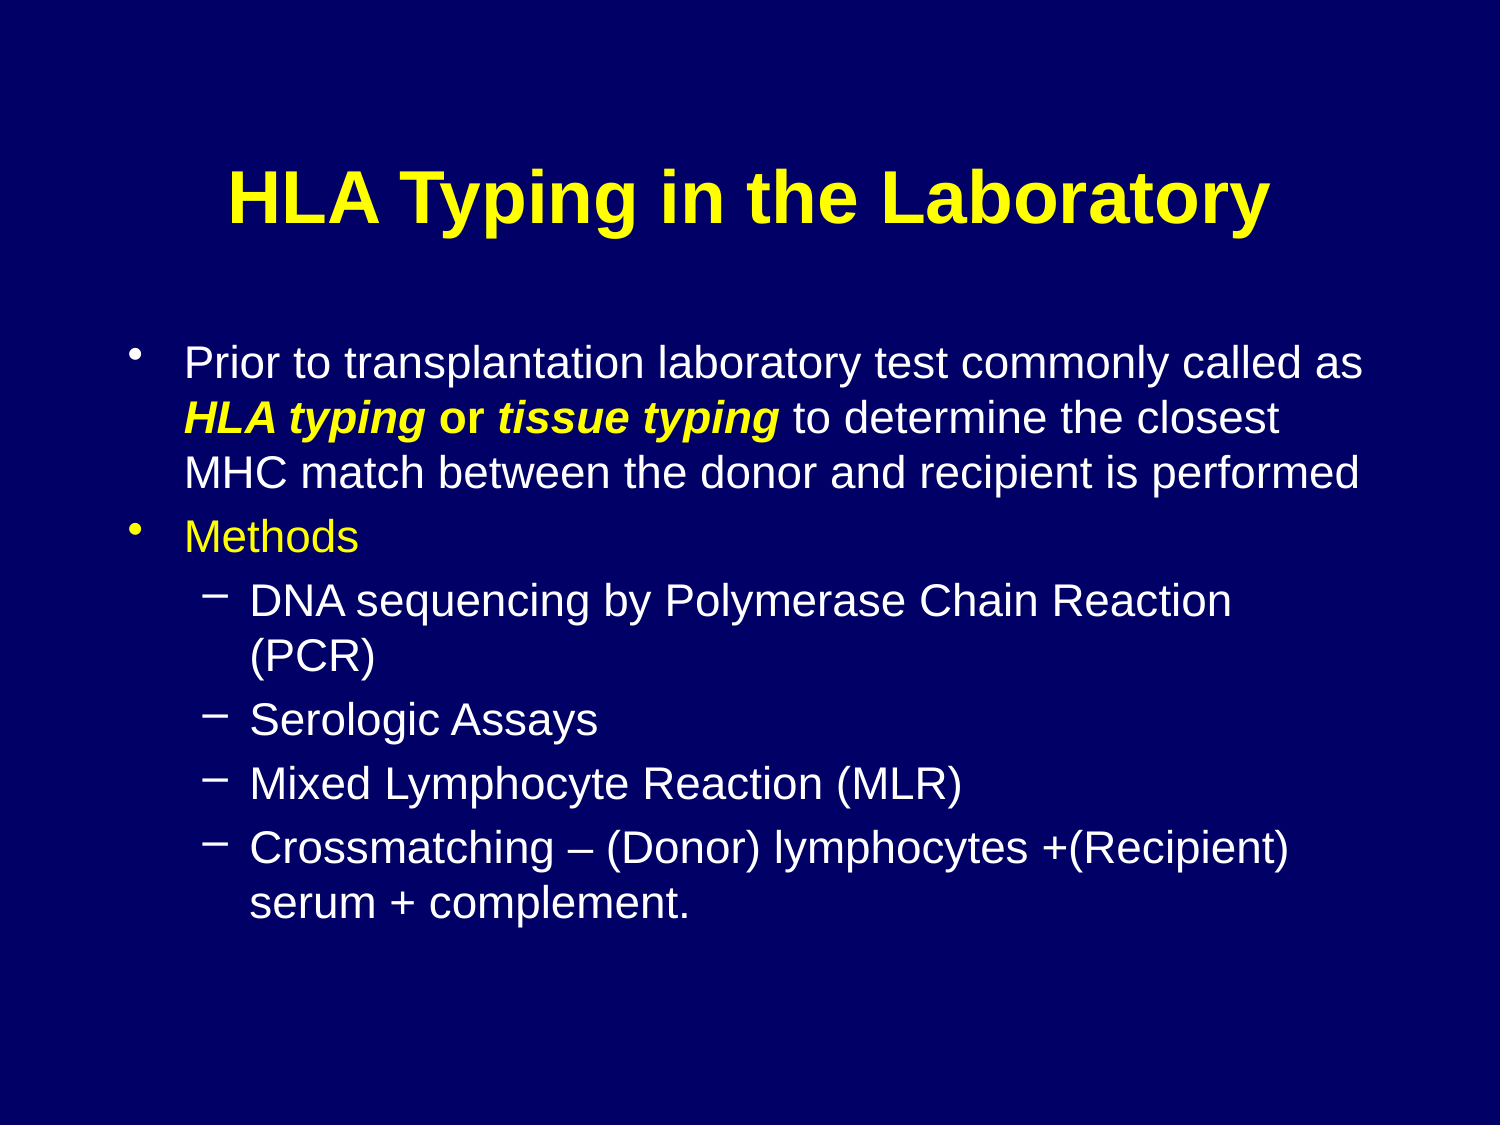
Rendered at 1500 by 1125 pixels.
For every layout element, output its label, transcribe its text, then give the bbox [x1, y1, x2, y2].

title HLA Typing in the Laboratory [112, 99, 1388, 288]
list Prior to transplantation laboratory test commonly called as HLA typing or tissue typing to determine the closest MHC match between the donor and recipient is performed Methods DNA sequencing by Polymerase Chain Reaction (PCR) Serologic Assays Mixed Lymphocyte Reaction (MLR) Crossmatching – (Donor) lymphocytes +(Recipient) serum + complement. [112, 324, 1388, 1001]
